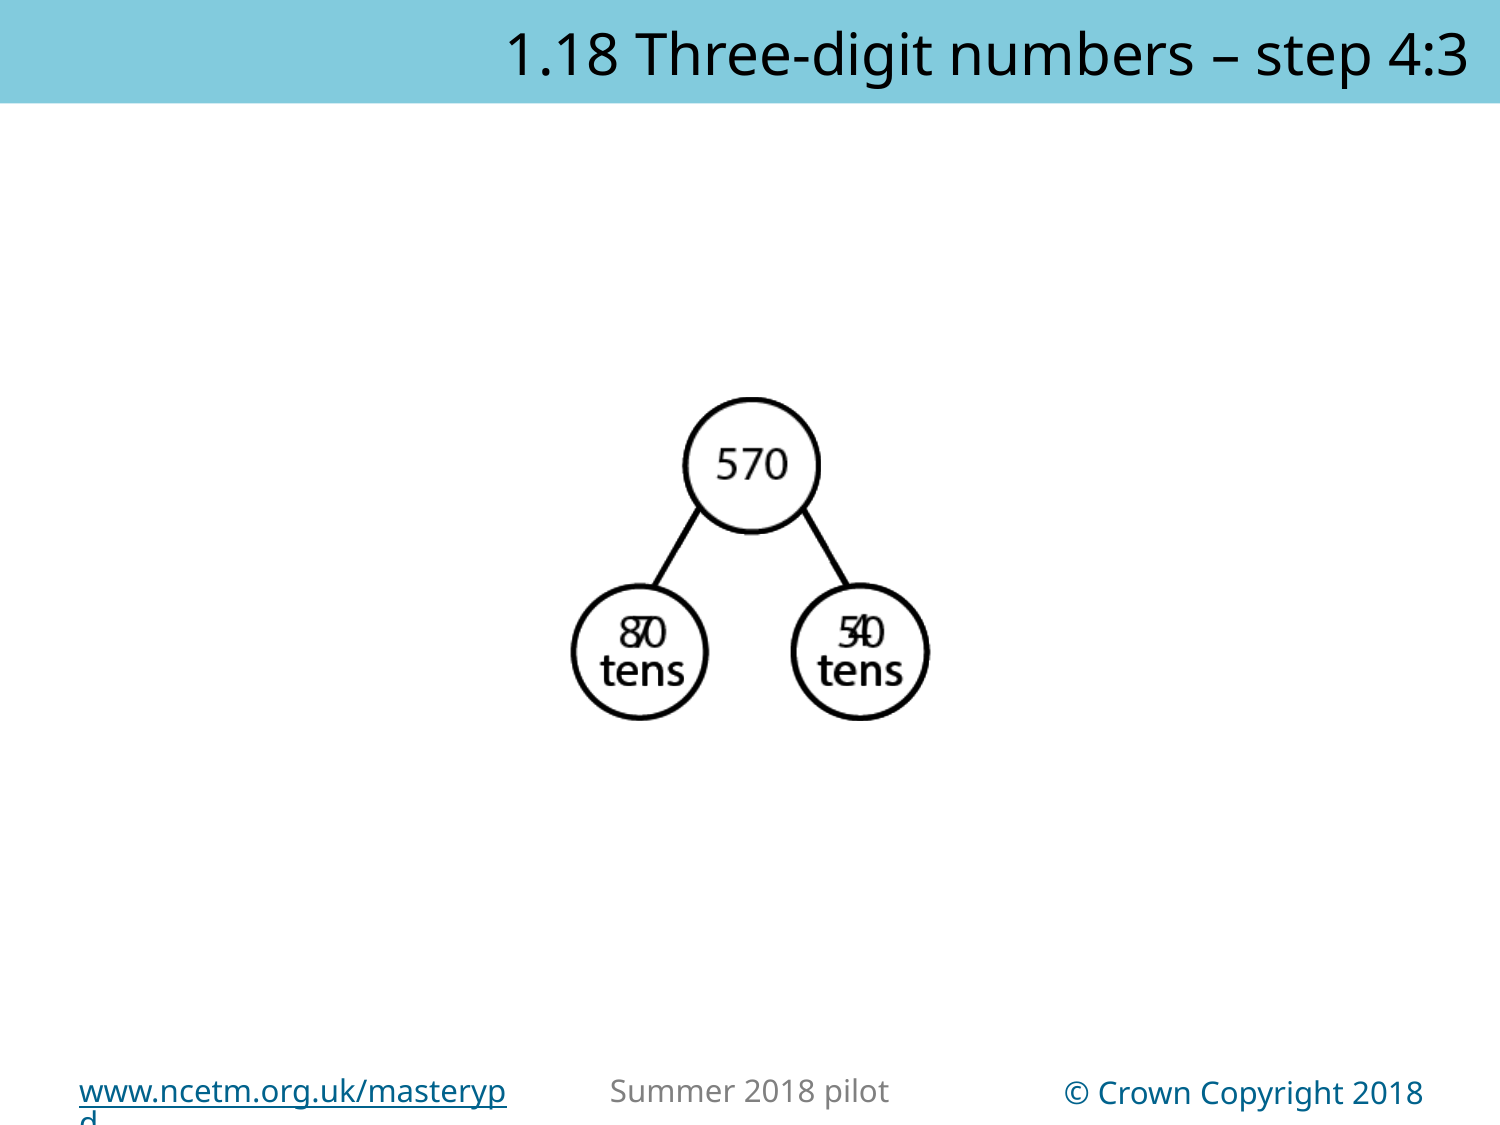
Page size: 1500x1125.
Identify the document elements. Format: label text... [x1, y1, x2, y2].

picture [560, 373, 940, 751]
list 1.18 Three-digit numbers – step 4:3 [0, 0, 1500, 104]
